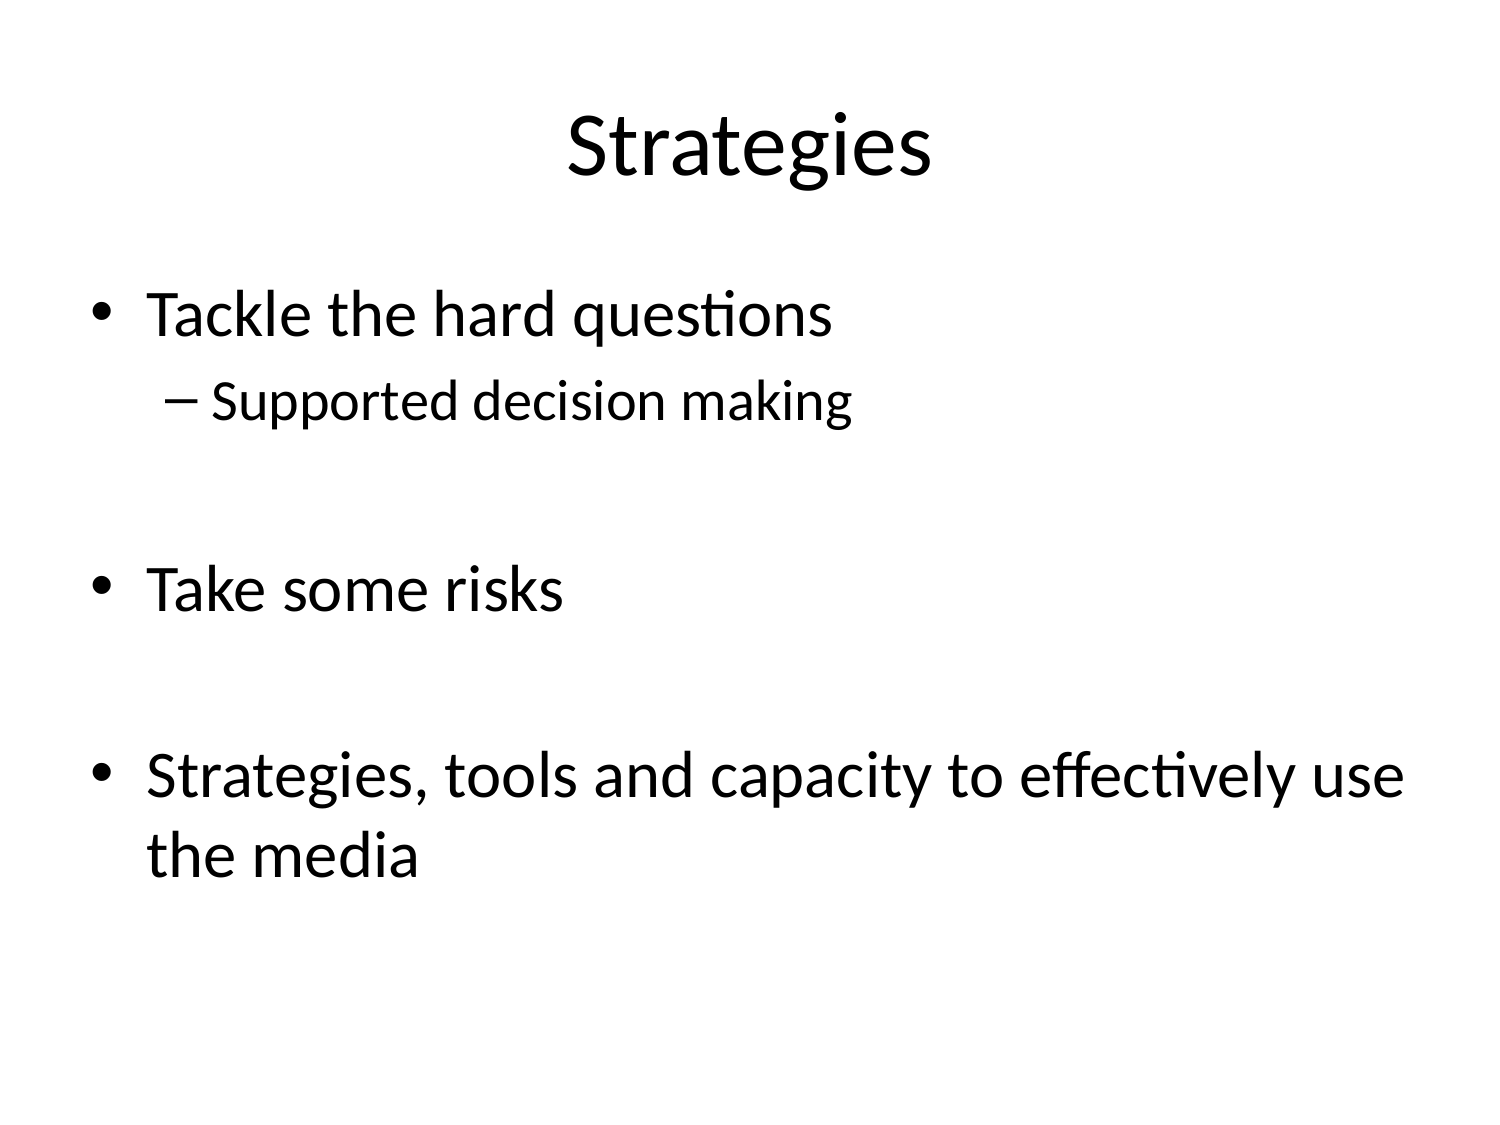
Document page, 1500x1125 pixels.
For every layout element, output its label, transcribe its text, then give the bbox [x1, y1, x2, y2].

list Tackle the hard questions Supported decision making Take some risks Strategies, tools and capacity to effectively use the media [75, 262, 1425, 1005]
title Strategies [75, 45, 1425, 233]
